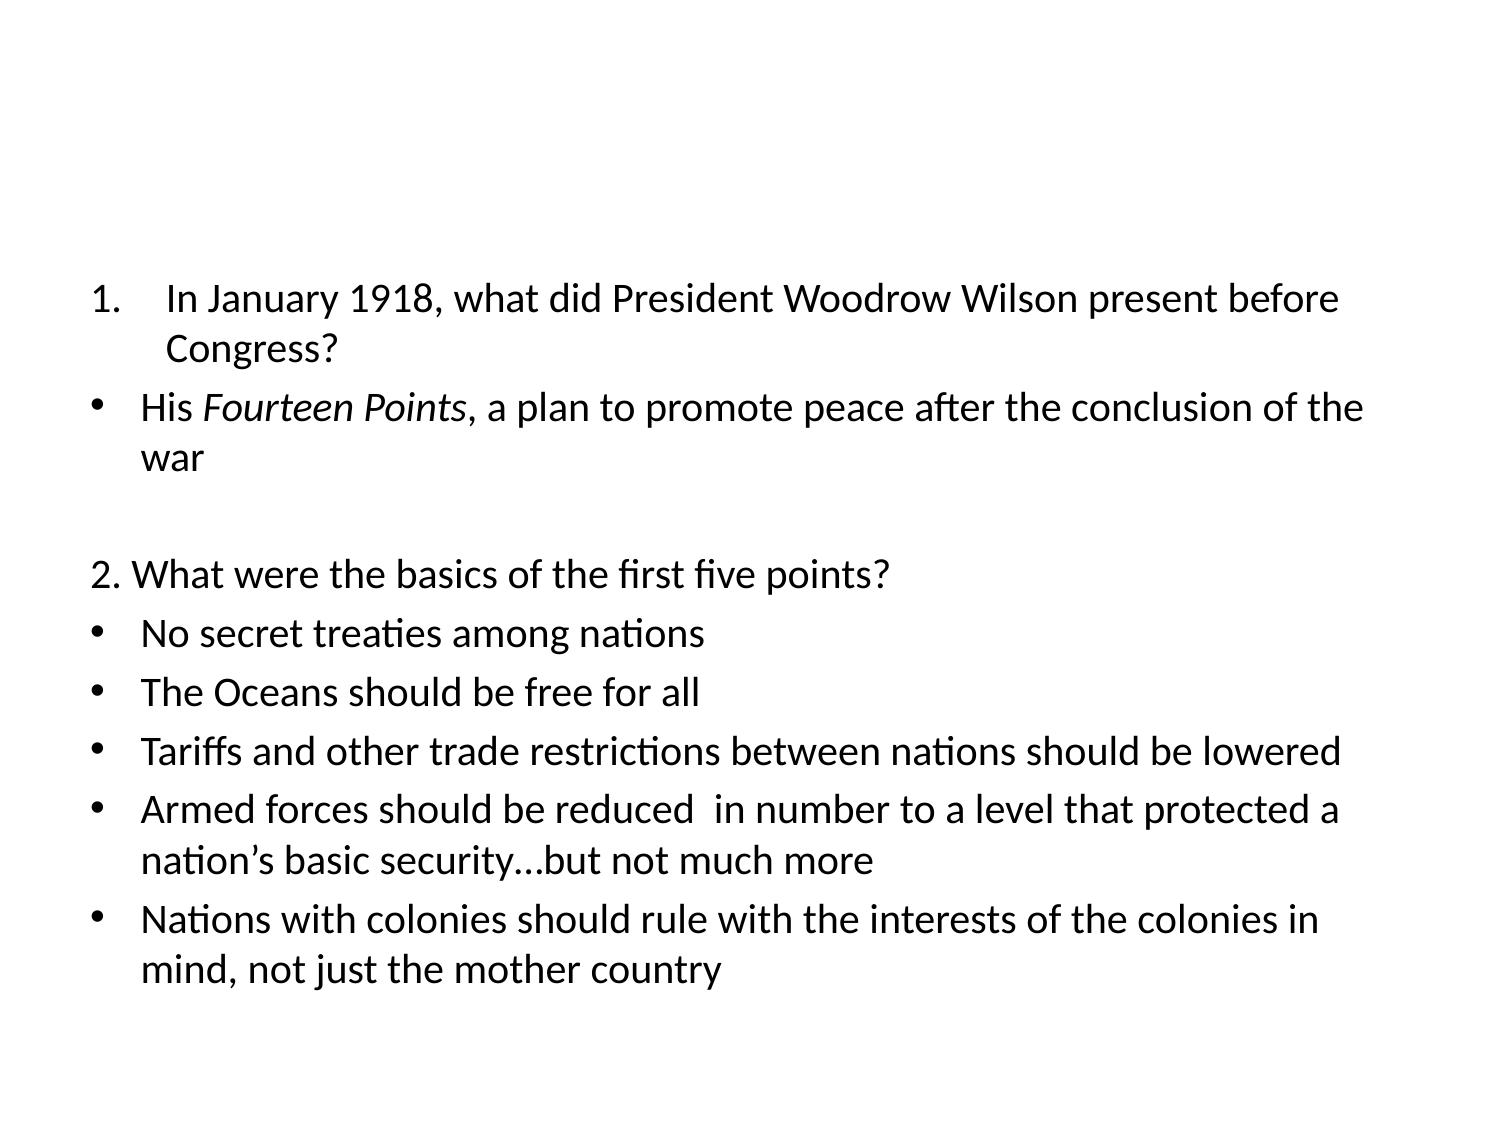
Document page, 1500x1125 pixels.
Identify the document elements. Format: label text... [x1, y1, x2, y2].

list In January 1918, what did President Woodrow Wilson present before Congress? His Fourteen Points, a plan to promote peace after the conclusion of the war 2. What were the basics of the first five points? No secret treaties among nations The Oceans should be free for all Tariffs and other trade restrictions between nations should be lowered Armed forces should be reduced in number to a level that protected a nation’s basic security…but not much more Nations with colonies should rule with the interests of the colonies in mind, not just the mother country [75, 262, 1425, 1005]
